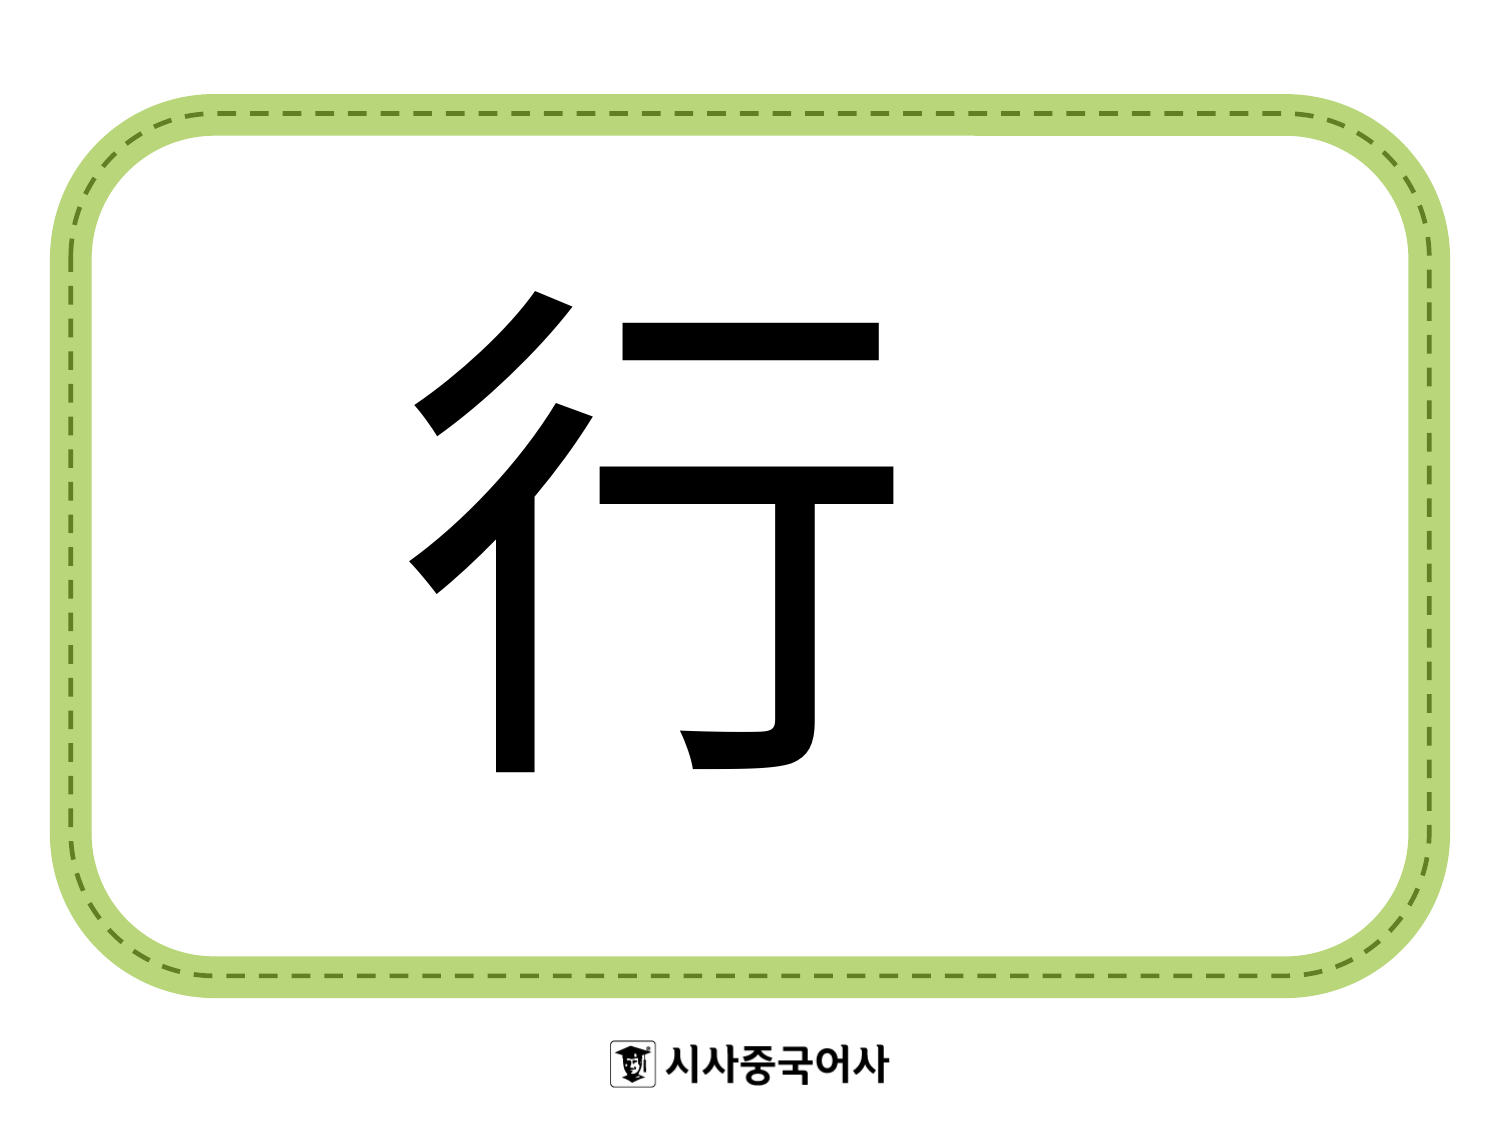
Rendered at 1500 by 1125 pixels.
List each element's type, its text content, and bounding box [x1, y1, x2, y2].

picture [602, 1034, 898, 1094]
text_box 行 [145, 189, 1354, 853]
